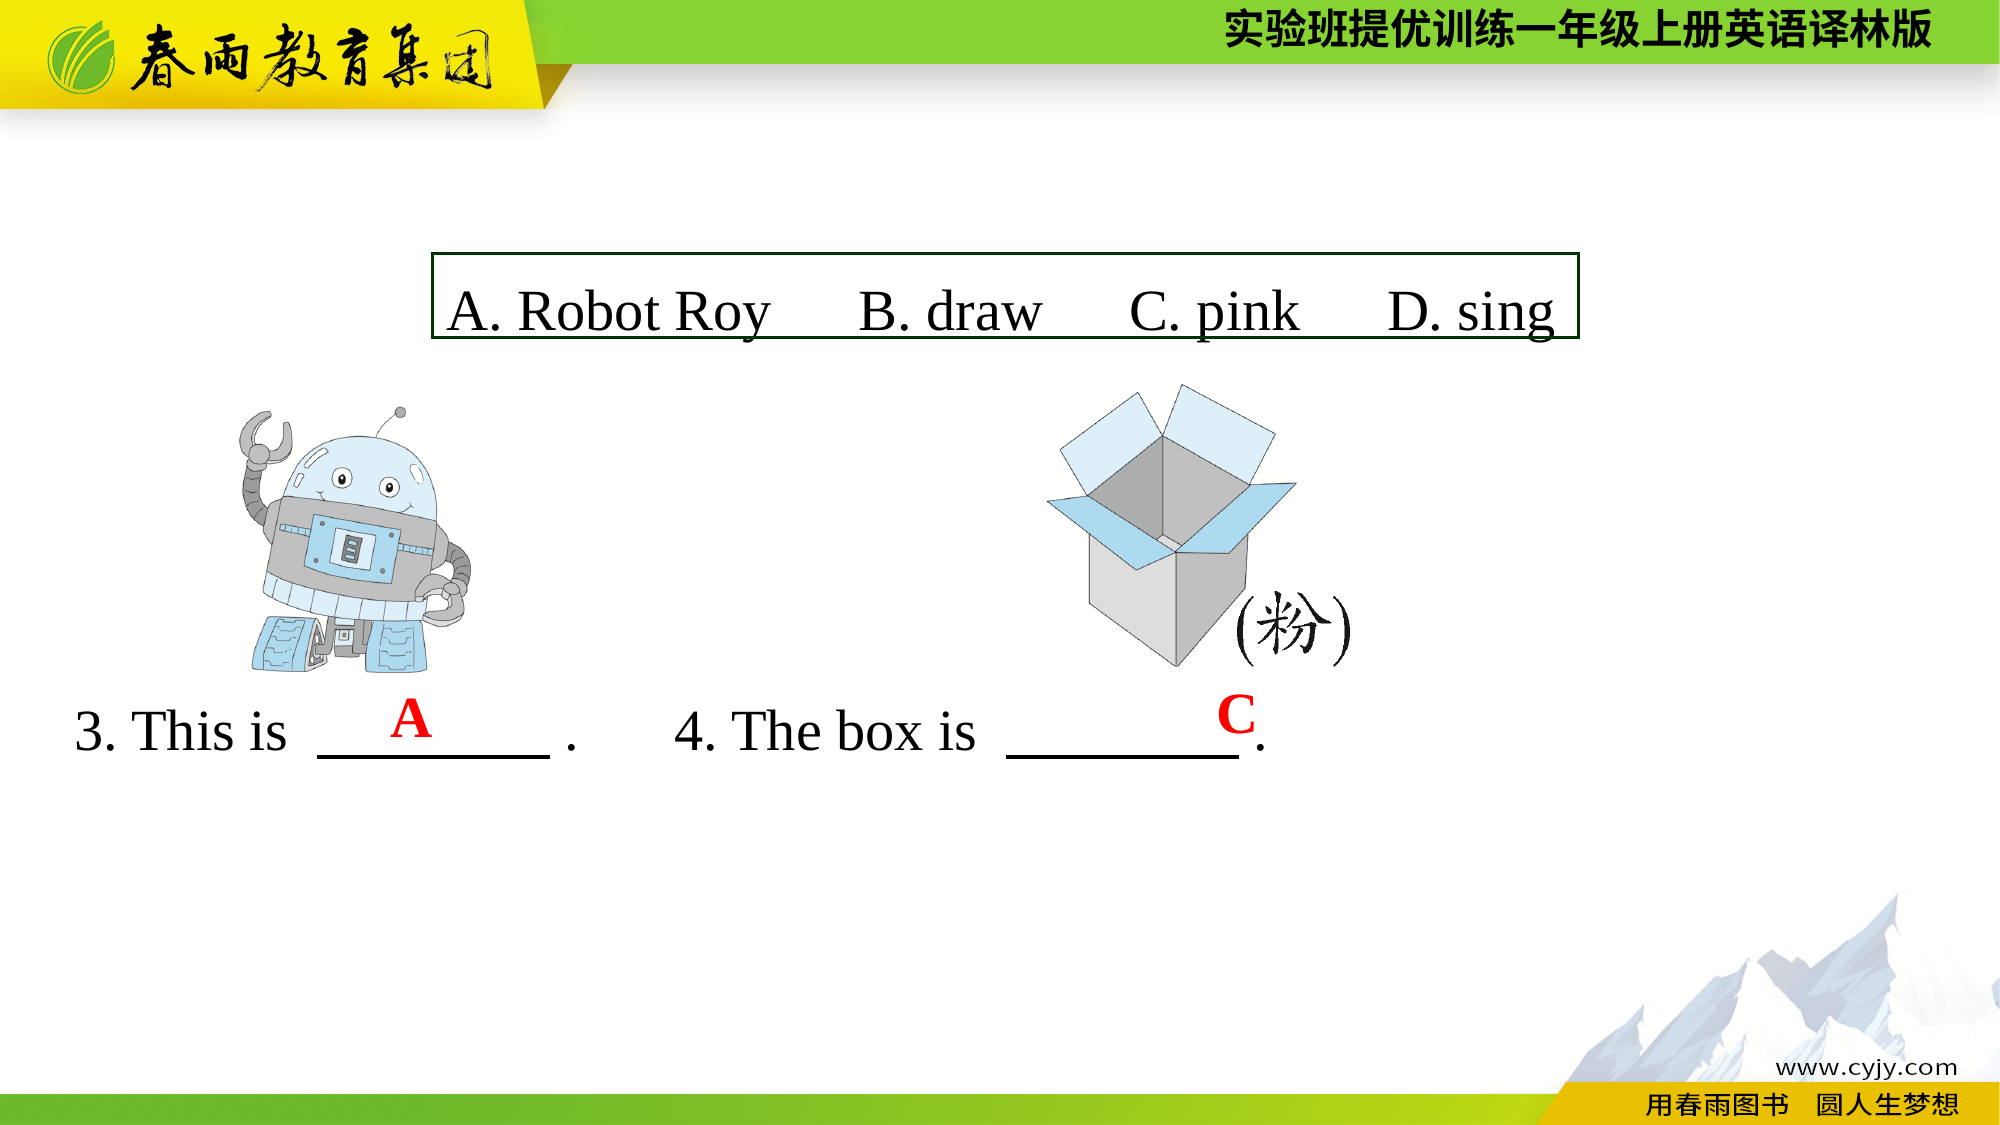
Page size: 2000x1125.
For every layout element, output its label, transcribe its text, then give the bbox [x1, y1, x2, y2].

list A. Robot Roy B. draw C. pink D. sing 3. This is . 4. The box is . [59, 229, 1944, 776]
text_box C [1201, 675, 1273, 753]
picture [0, 0, 2000, 1125]
text_box [432, 253, 1579, 338]
text_box A [361, 682, 448, 757]
